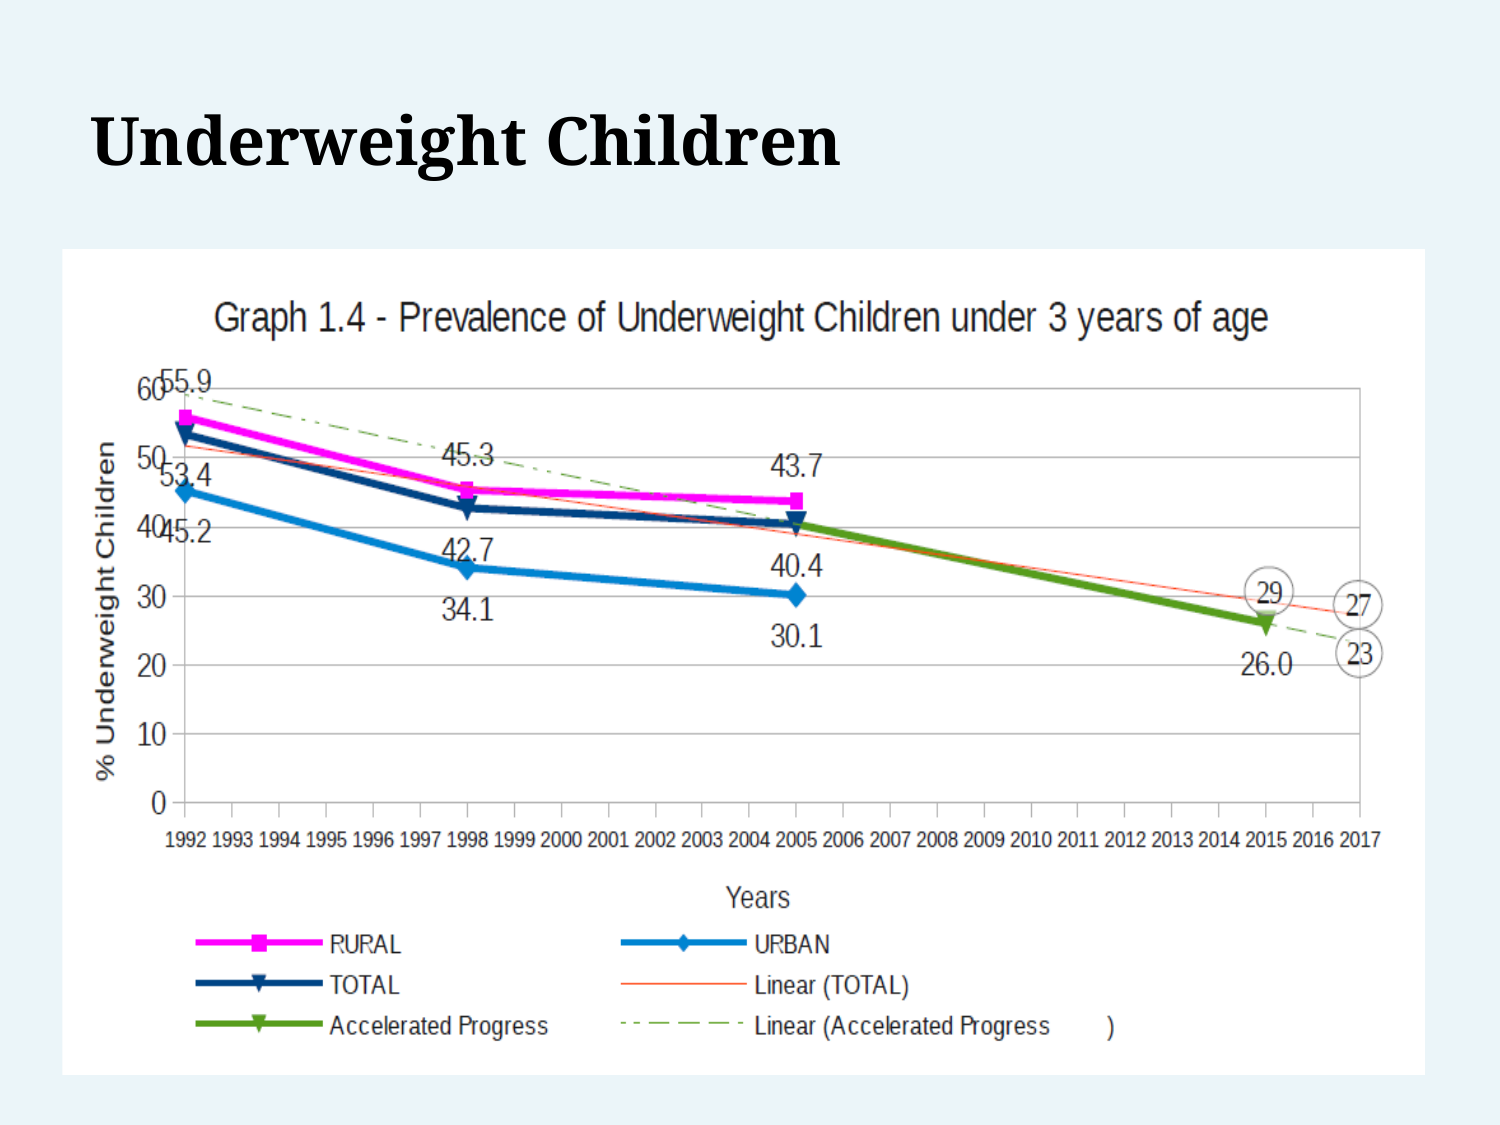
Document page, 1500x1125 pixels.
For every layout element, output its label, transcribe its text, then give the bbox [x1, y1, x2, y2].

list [62, 249, 1426, 1076]
title Underweight Children [75, 45, 1425, 233]
